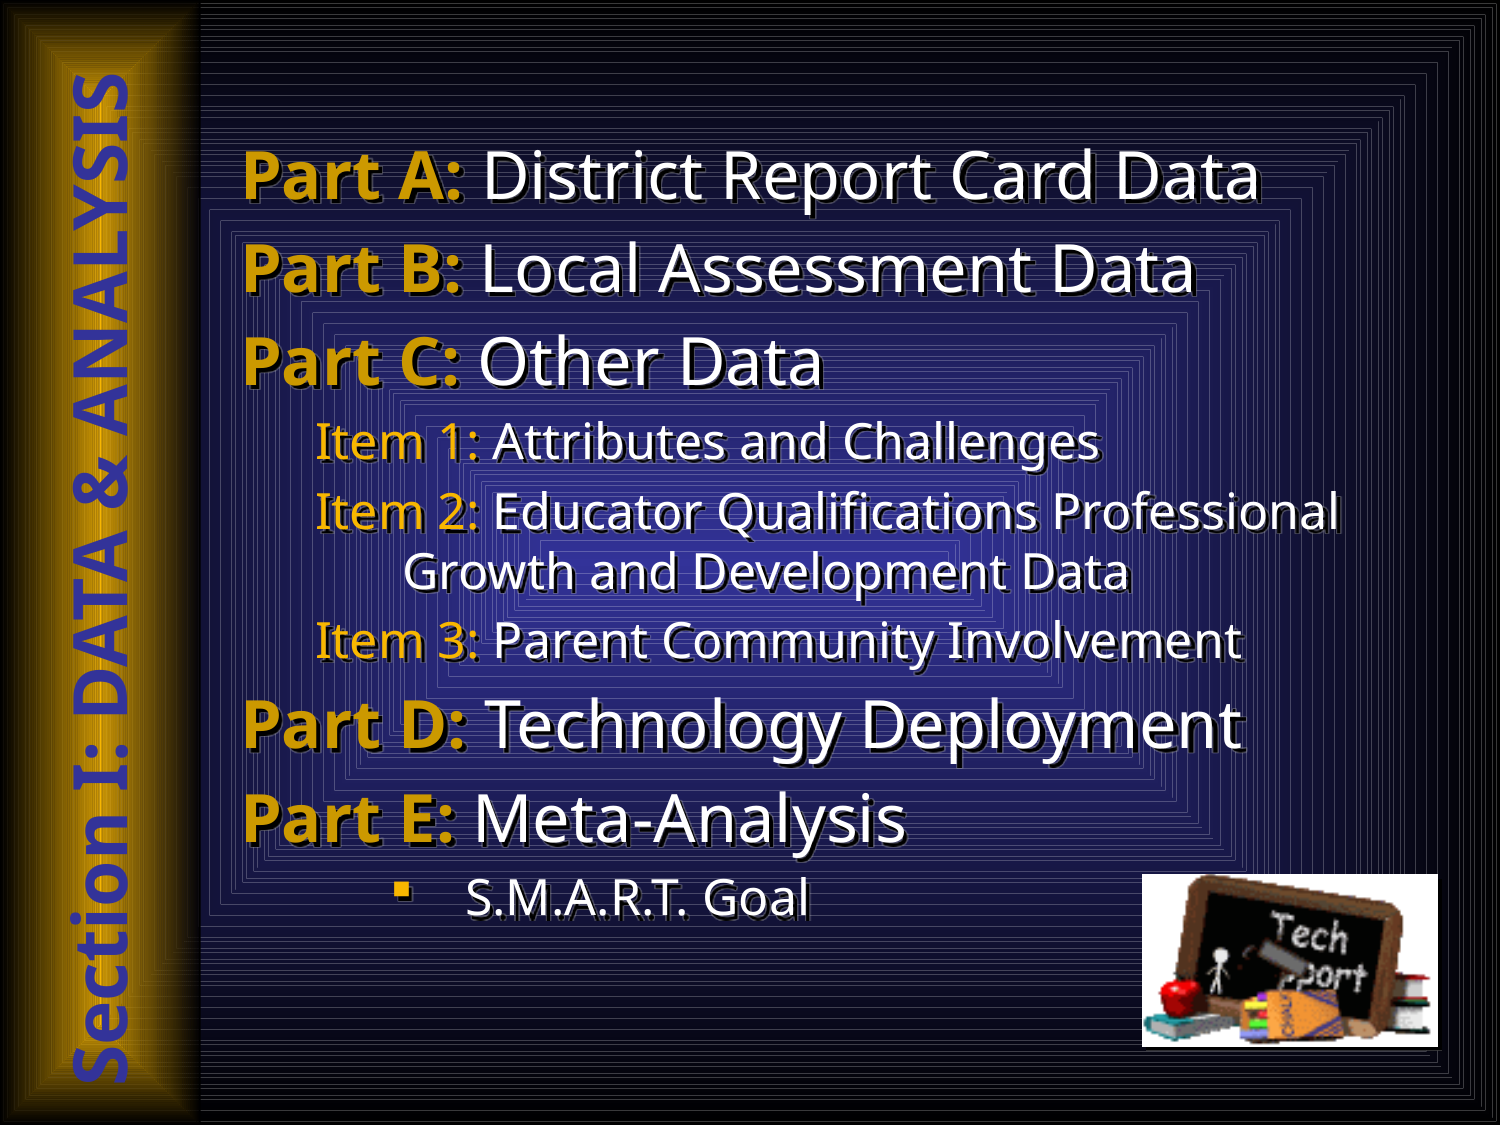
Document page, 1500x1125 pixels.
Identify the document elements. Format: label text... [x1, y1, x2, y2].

text_box Section I: DATA & ANALYSIS [44, 0, 150, 1102]
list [1145, 877, 1436, 1045]
list Part A: District Report Card Data Part B: Local Assessment Data Part C: Other Data Item 1: Attributes and Challenges Item 2: Educator Qualifications Professional Growth and Development Data Item 3: Parent Community Involvement Part D: Technology Deployment Part E: Meta-Analysis S.M.A.R.T. Goal [224, 124, 1438, 868]
